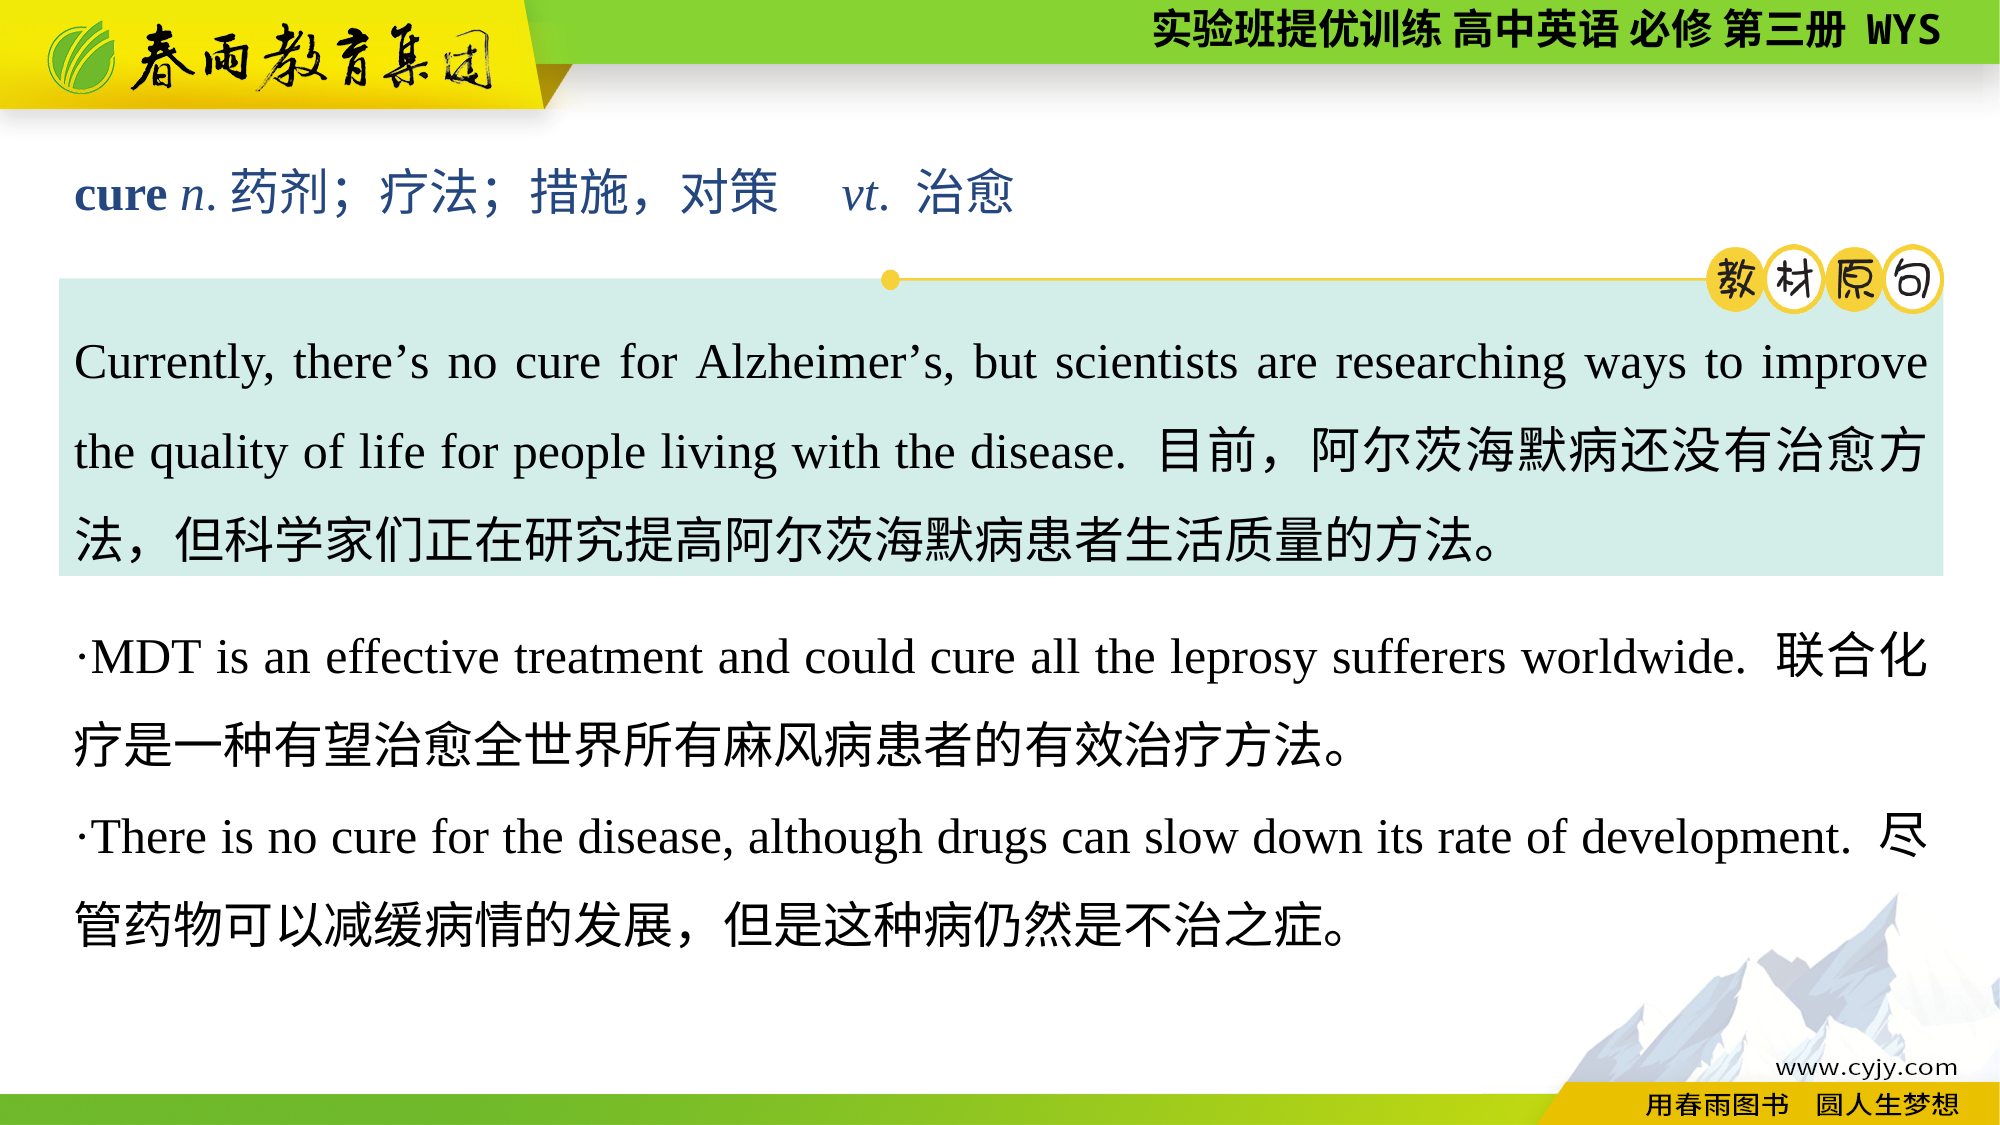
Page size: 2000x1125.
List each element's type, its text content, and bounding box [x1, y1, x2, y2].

list cure n.药剂；疗法；措施，对策 vt. 治愈 [59, 122, 1944, 217]
text_box ·MDT is an effective treatment and could cure all the leprosy sufferers worldwide. 联合化疗是一种有望治愈全世界所有麻风病患者的有效治疗方法。 ·There is no cure for the disease, although drugs can slow down its rate of development. 尽管药物可以减缓病情的发展，但是这种病仍然是不治之症。 [59, 586, 1944, 961]
text_box Currently, there’s no cure for Alzheimer’s, but scientists are researching ways to improve the quality of life for people living with the disease. 目前，阿尔茨海默病还没有治愈方法，但科学家们正在研究提高阿尔茨海默病患者生活质量的方法。 [59, 278, 1944, 576]
picture [0, 0, 2000, 1125]
